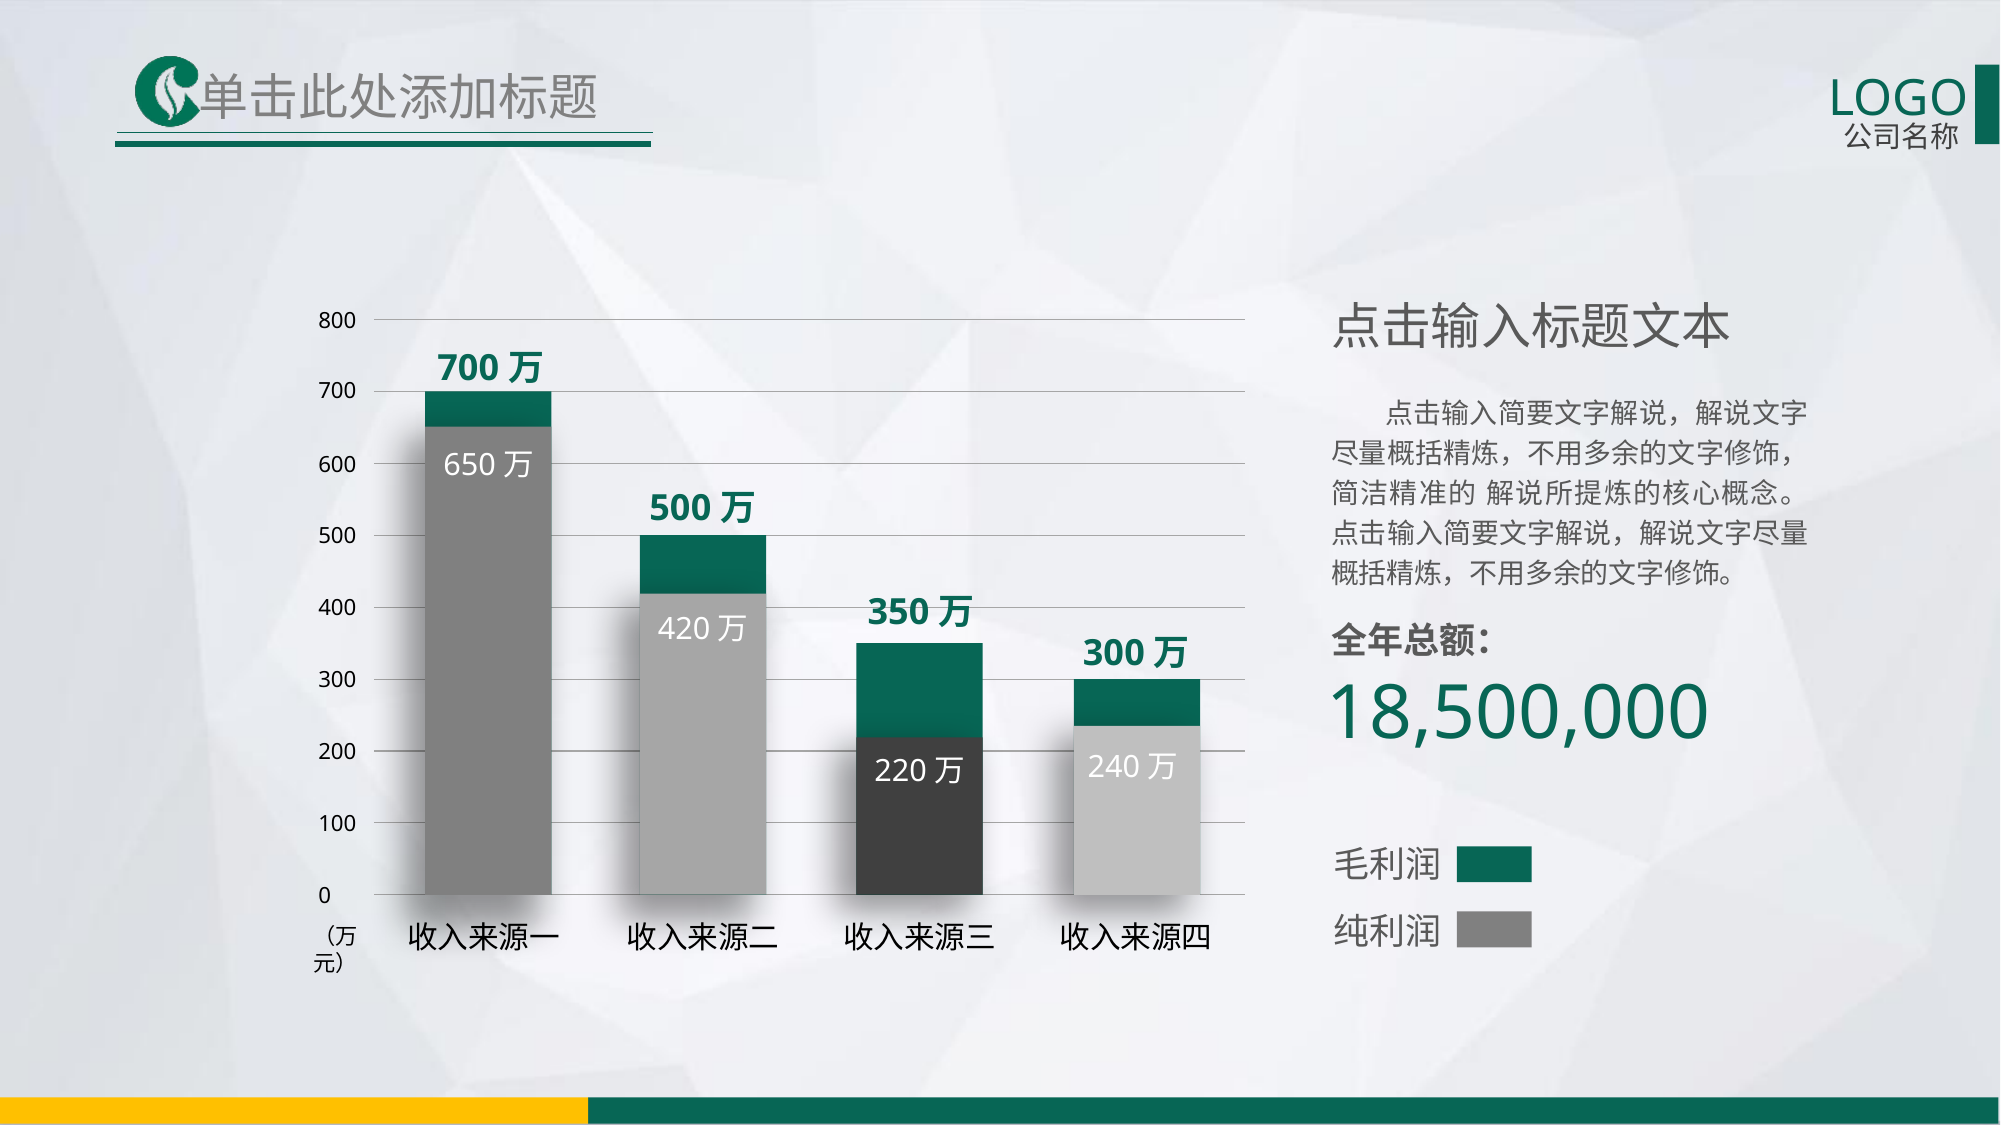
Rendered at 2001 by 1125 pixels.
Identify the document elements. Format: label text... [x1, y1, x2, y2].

text_box [0, 1096, 589, 1125]
text_box 18,500,000 [1326, 663, 1771, 755]
text_box 800 [318, 306, 361, 333]
text_box 400 [318, 593, 361, 621]
text_box 100 [318, 809, 361, 837]
text_box 600 [318, 449, 361, 477]
text_box [1456, 845, 1533, 883]
text_box 200 [318, 737, 361, 765]
text_box 收入来源三 [823, 908, 1016, 964]
text_box 单击此处添加标题 [183, 58, 614, 132]
text_box [1456, 910, 1533, 948]
text_box 收入来源一 [388, 908, 580, 964]
text_box [1974, 64, 2000, 145]
text_box 500 [318, 521, 361, 549]
text_box 收入来源二 [606, 908, 800, 964]
text_box 公司名称 [1828, 111, 1976, 161]
text_box 纯利润 [1333, 908, 1457, 952]
text_box 0 [318, 881, 361, 909]
text_box 点击输入简要文字解说，解说文字尽量概括精炼，不用多余的文字修饰，简洁精准的 解说所提炼的核心概念。 点击输入简要文字解说，解说文字尽量概括精炼，不用多余的文字修饰。 [1331, 389, 1809, 590]
text_box 毛利润 [1333, 841, 1457, 885]
text_box [589, 1096, 1999, 1125]
text_box 收入来源四 [1039, 908, 1233, 964]
text_box LOGO [1813, 58, 1983, 134]
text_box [374, 319, 1245, 895]
text_box 全年总额： [1331, 617, 1612, 662]
text_box 300 [318, 665, 361, 693]
text_box 700 [318, 376, 361, 404]
text_box （万元） [284, 913, 388, 985]
text_box 点击输入标题文本 [1331, 294, 1733, 355]
picture [0, 0, 2001, 1125]
